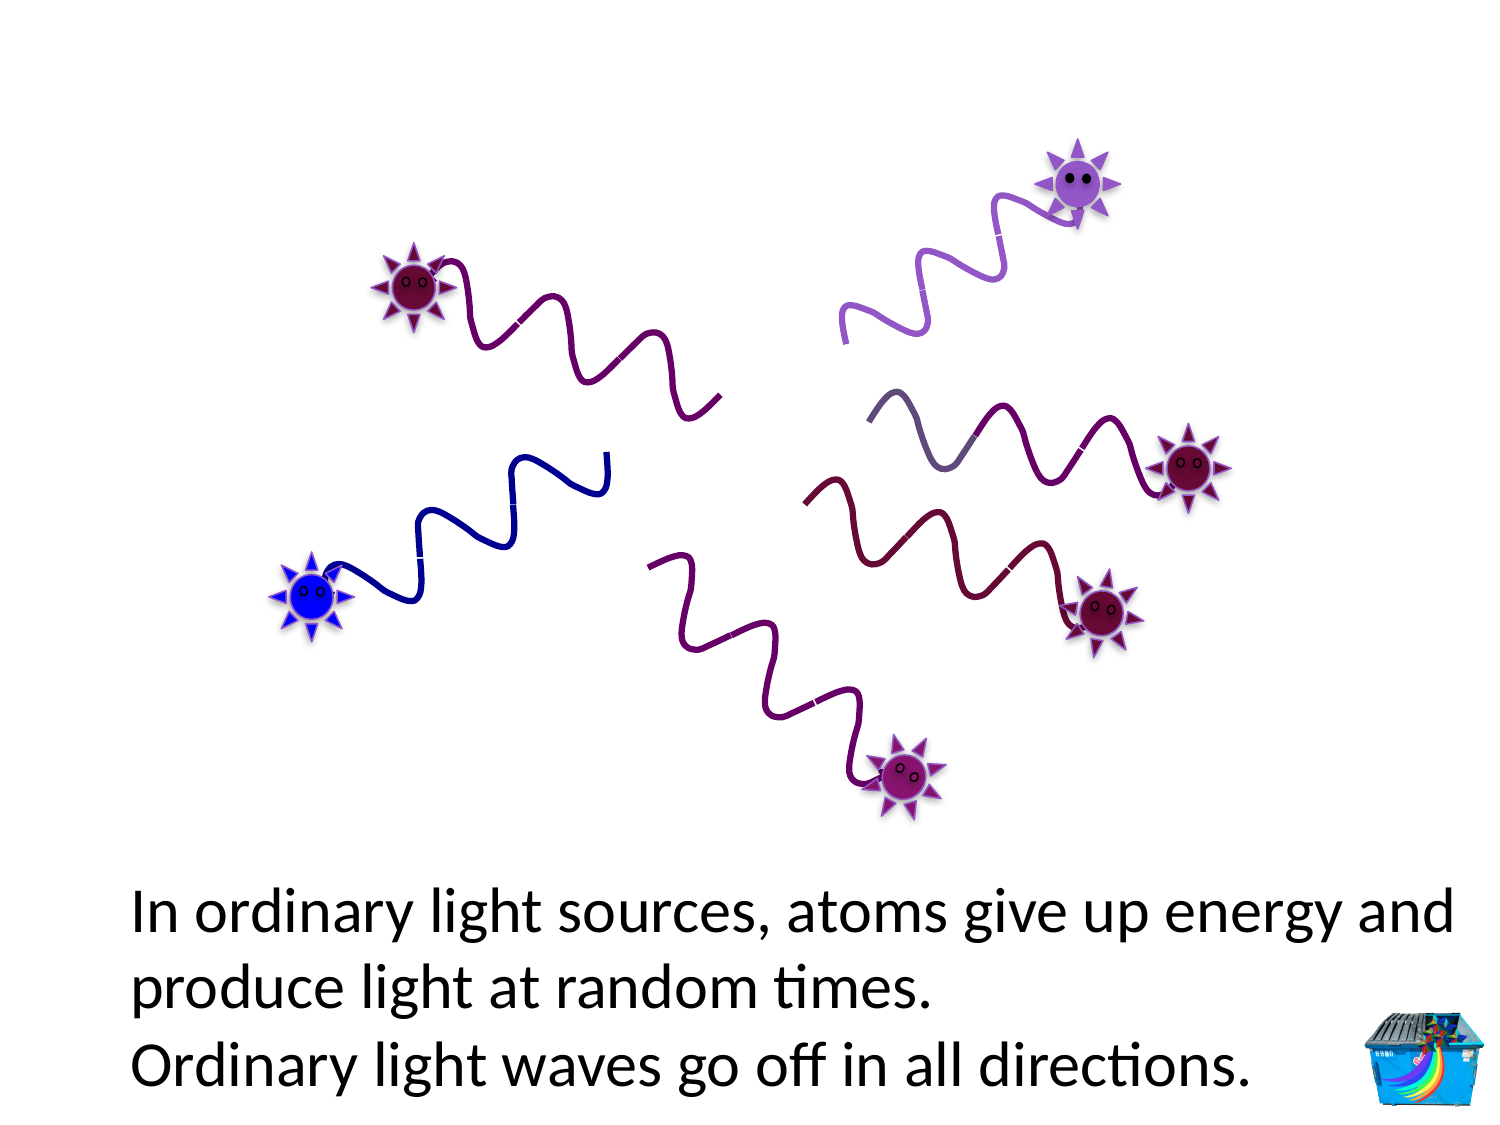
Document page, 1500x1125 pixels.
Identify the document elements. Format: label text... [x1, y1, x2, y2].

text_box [599, 641, 972, 753]
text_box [867, 405, 1232, 514]
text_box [820, 138, 1121, 300]
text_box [370, 242, 731, 378]
subtitle In ordinary light sources, atoms give up energy and produce light at random times. Ordinary light waves go off in all directions. [115, 860, 1500, 1125]
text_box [268, 491, 627, 643]
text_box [792, 518, 1150, 635]
